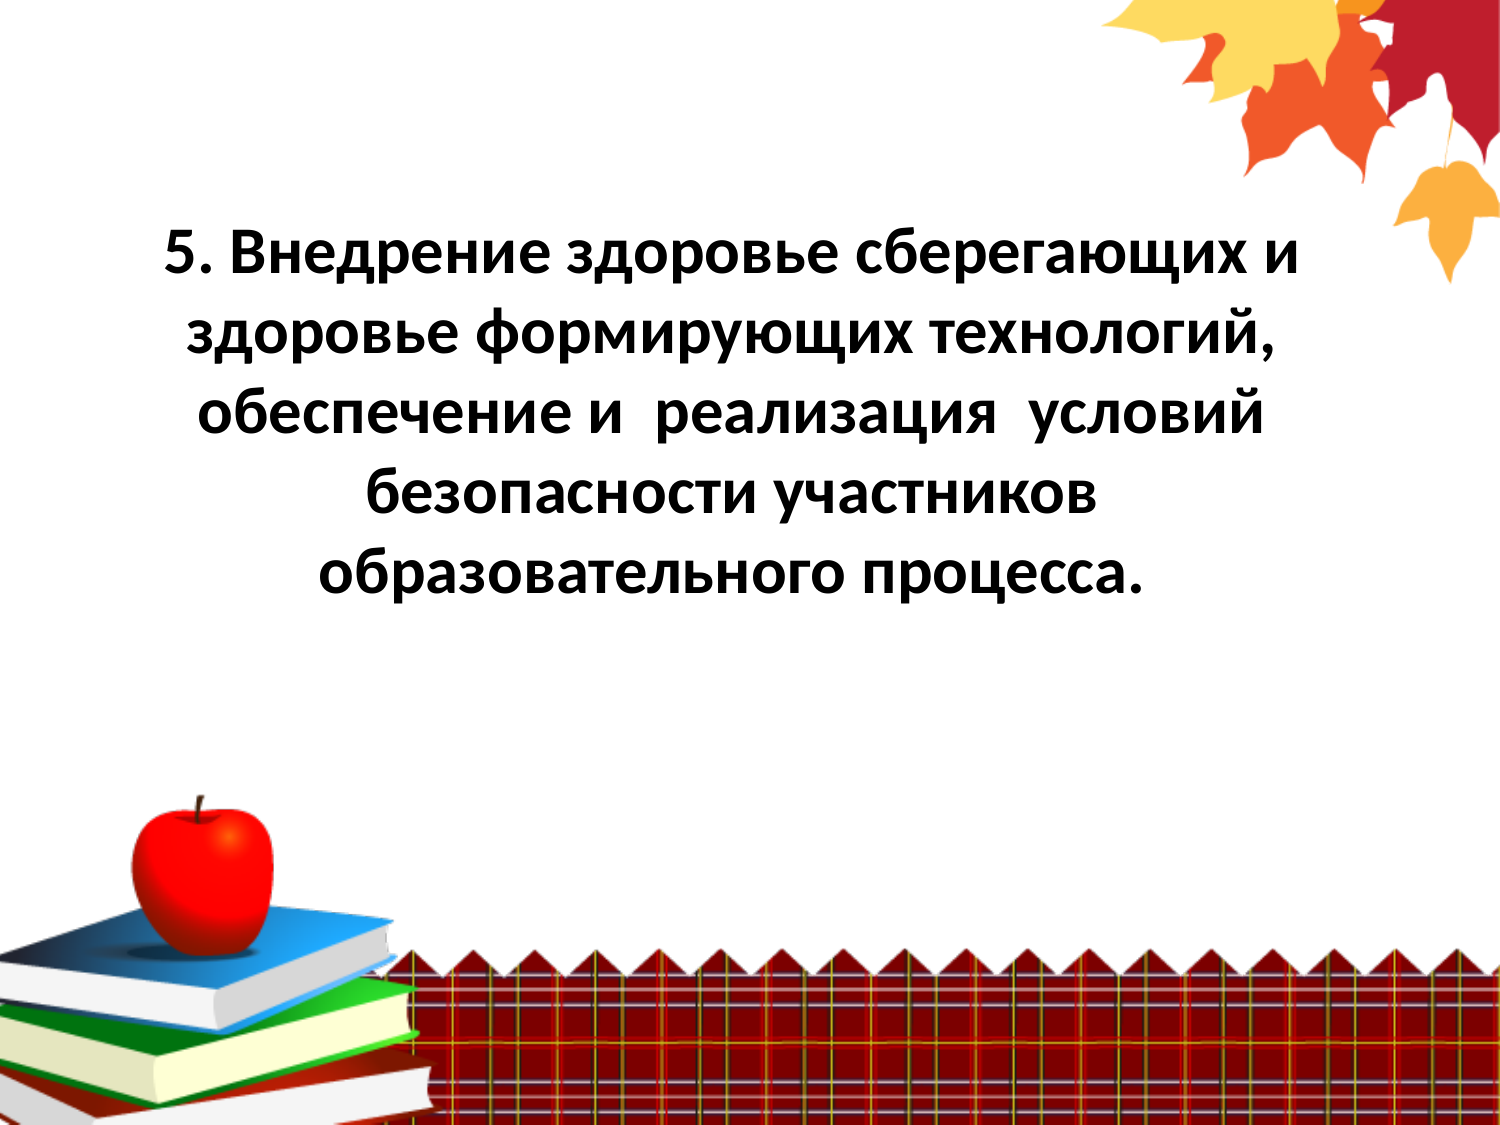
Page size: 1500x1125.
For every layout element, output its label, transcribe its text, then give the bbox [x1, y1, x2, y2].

picture [0, 0, 1500, 1125]
text_box 5. Внедрение здоровье сберегающих и здоровье формирующих технологий, обеспечение и реализация условий безопасности участников образовательного процесса. [140, 199, 1325, 614]
